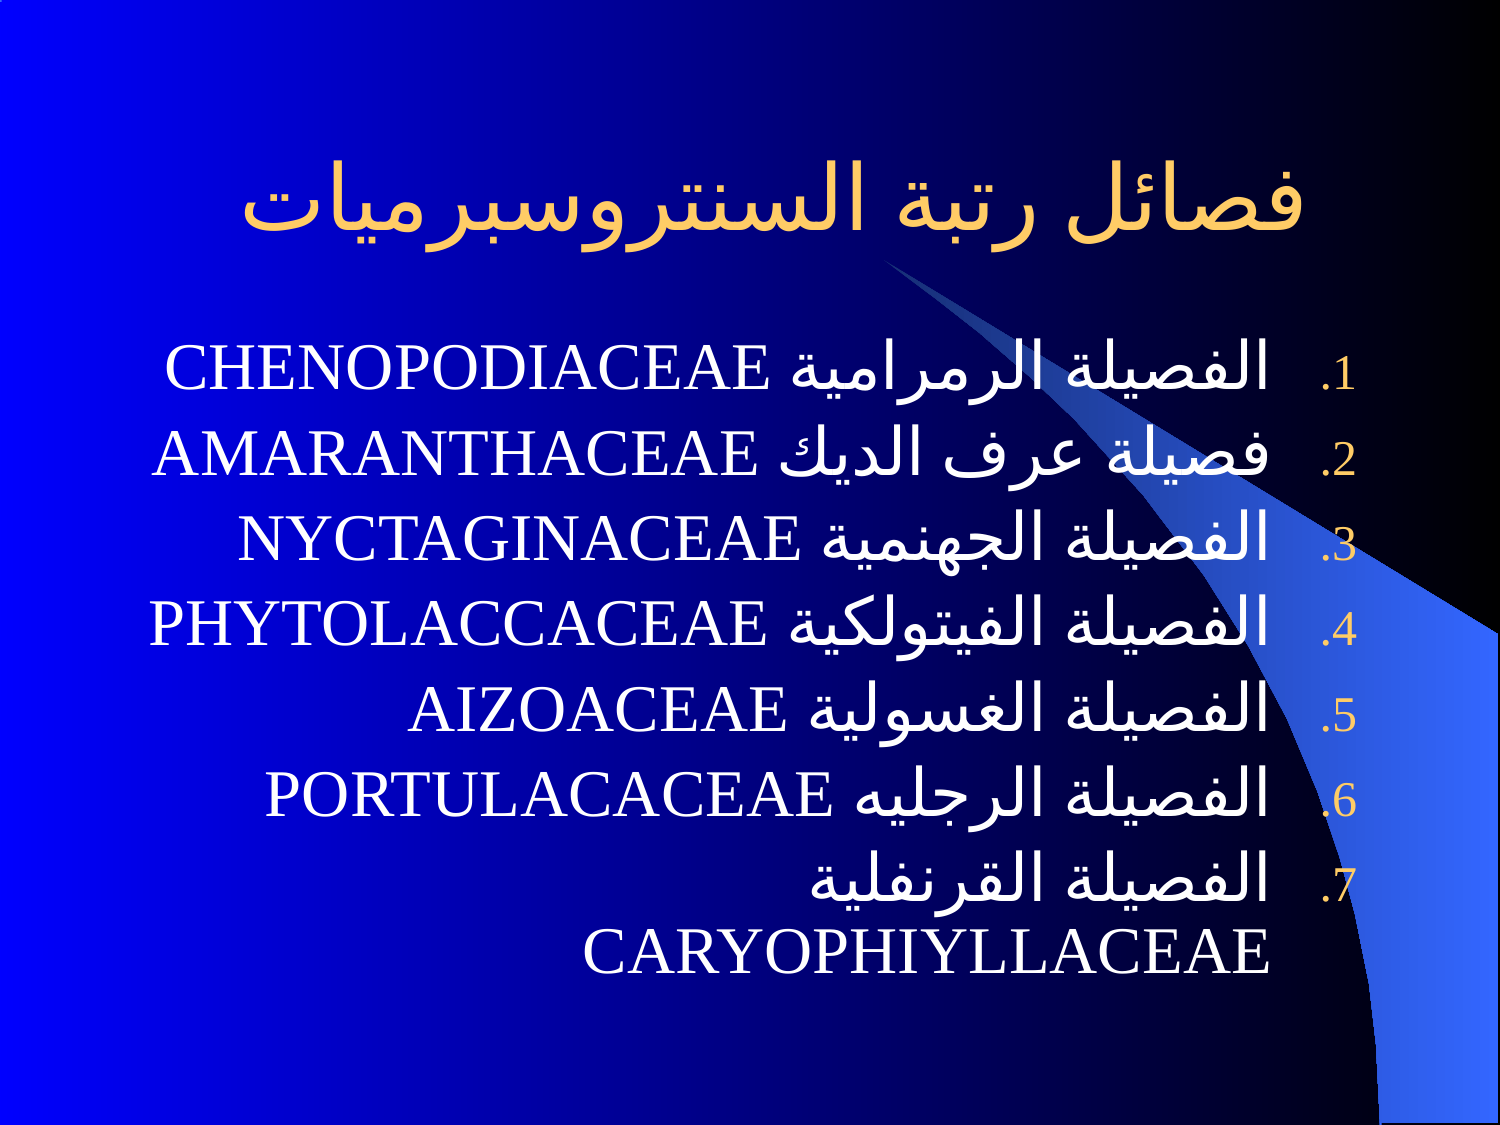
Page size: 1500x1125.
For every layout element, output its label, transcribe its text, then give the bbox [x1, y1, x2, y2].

title فصائل رتبة السنتروسبرميات [111, 99, 1438, 288]
list الفصيلة الرمرامية CHENOPODIACEAE فصيلة عرف الديك AMARANTHACEAE الفصيلة الجهنمية NYCTAGINACEAE الفصيلة الفيتولكية PHYTOLACCACEAE الفصيلة الغسولية AIZOACEAE الفصيلة الرجليه PORTULACACEAE الفصيلة القرنفلية CARYOPHIYLLACEAE [111, 324, 1388, 1001]
